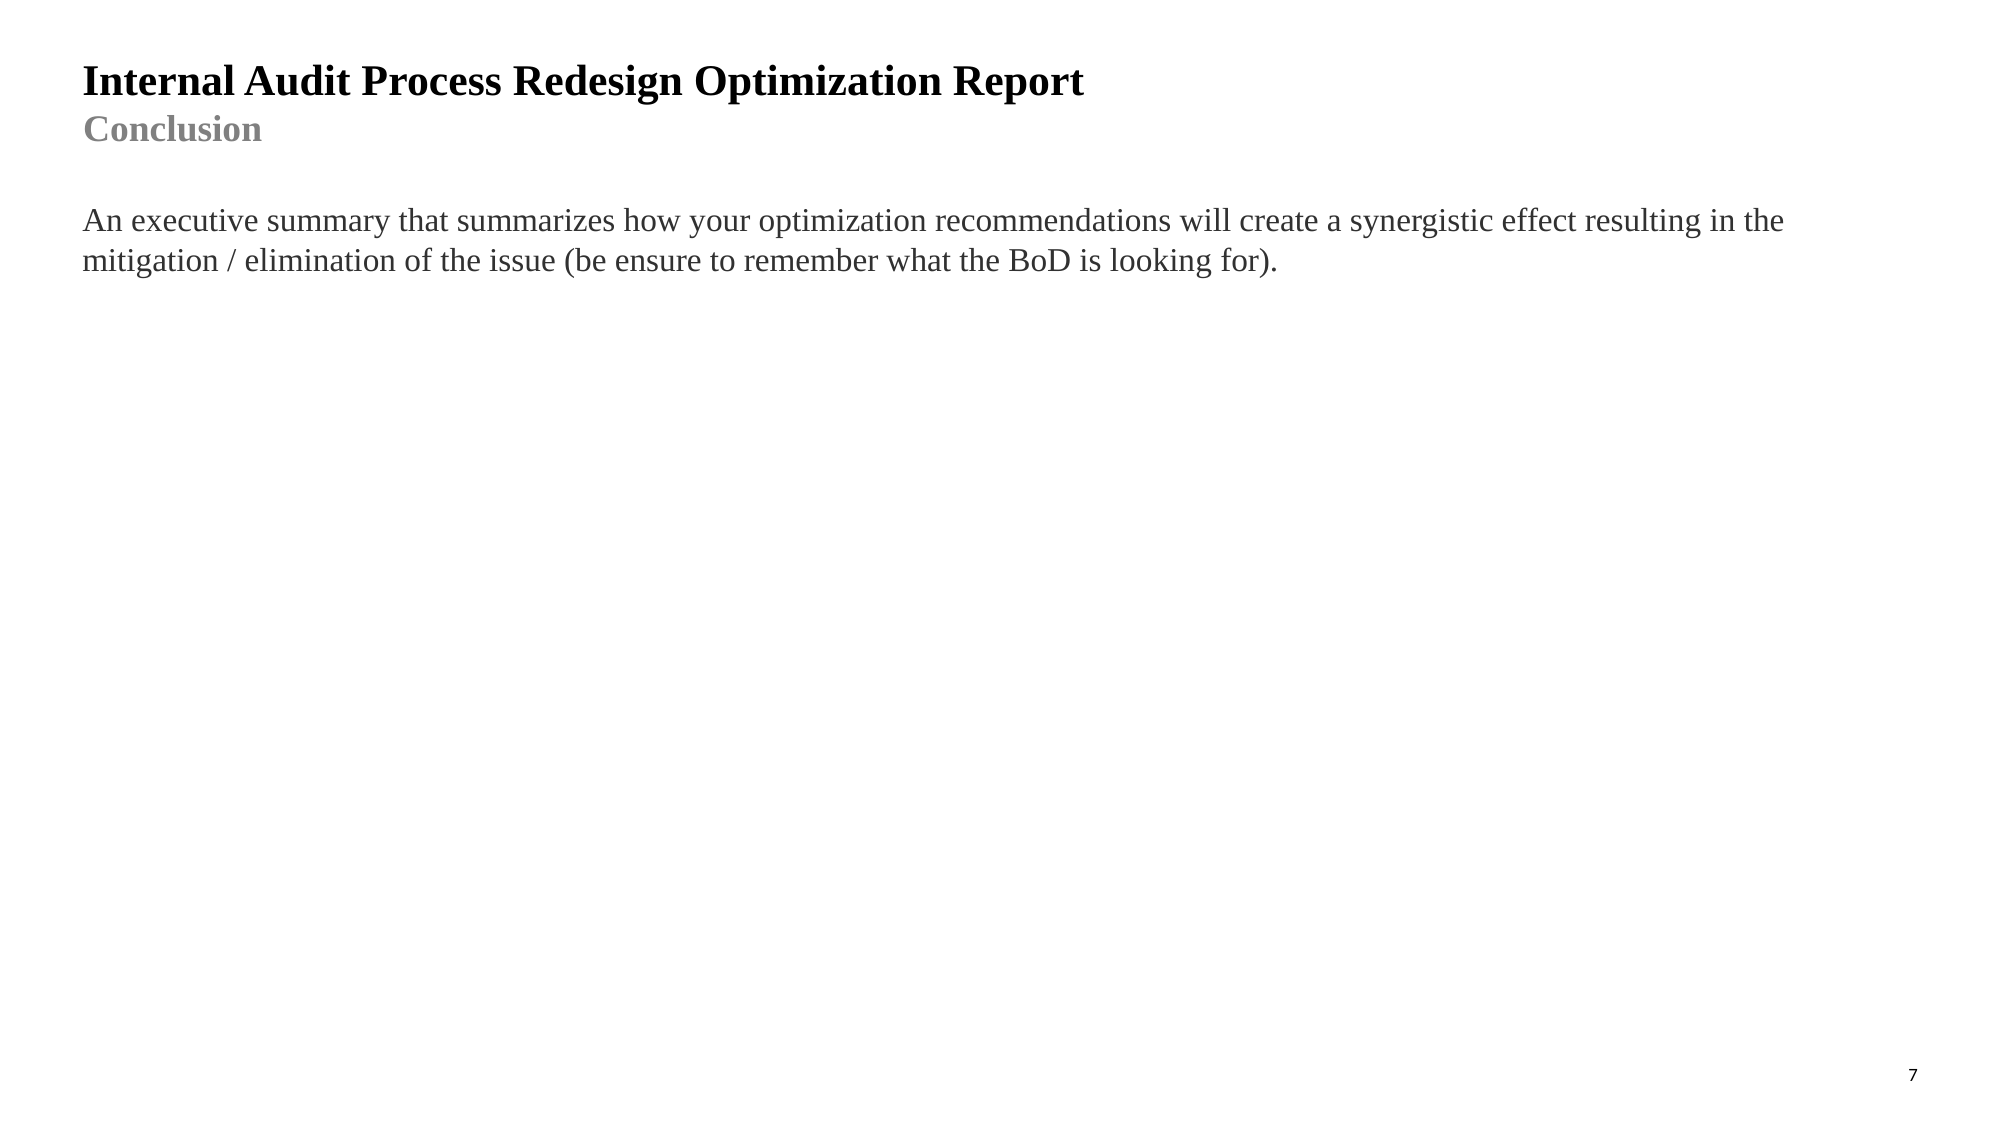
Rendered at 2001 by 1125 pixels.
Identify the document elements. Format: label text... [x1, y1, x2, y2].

text_box Conclusion [83, 104, 1919, 160]
title Internal Audit Process Redesign Optimization Report [82, 52, 1918, 107]
text_box An executive summary that summarizes how your optimization recommendations will create a synergistic effect resulting in the mitigation / elimination of the issue (be ensure to remember what the BoD is looking for). [82, 198, 1918, 279]
